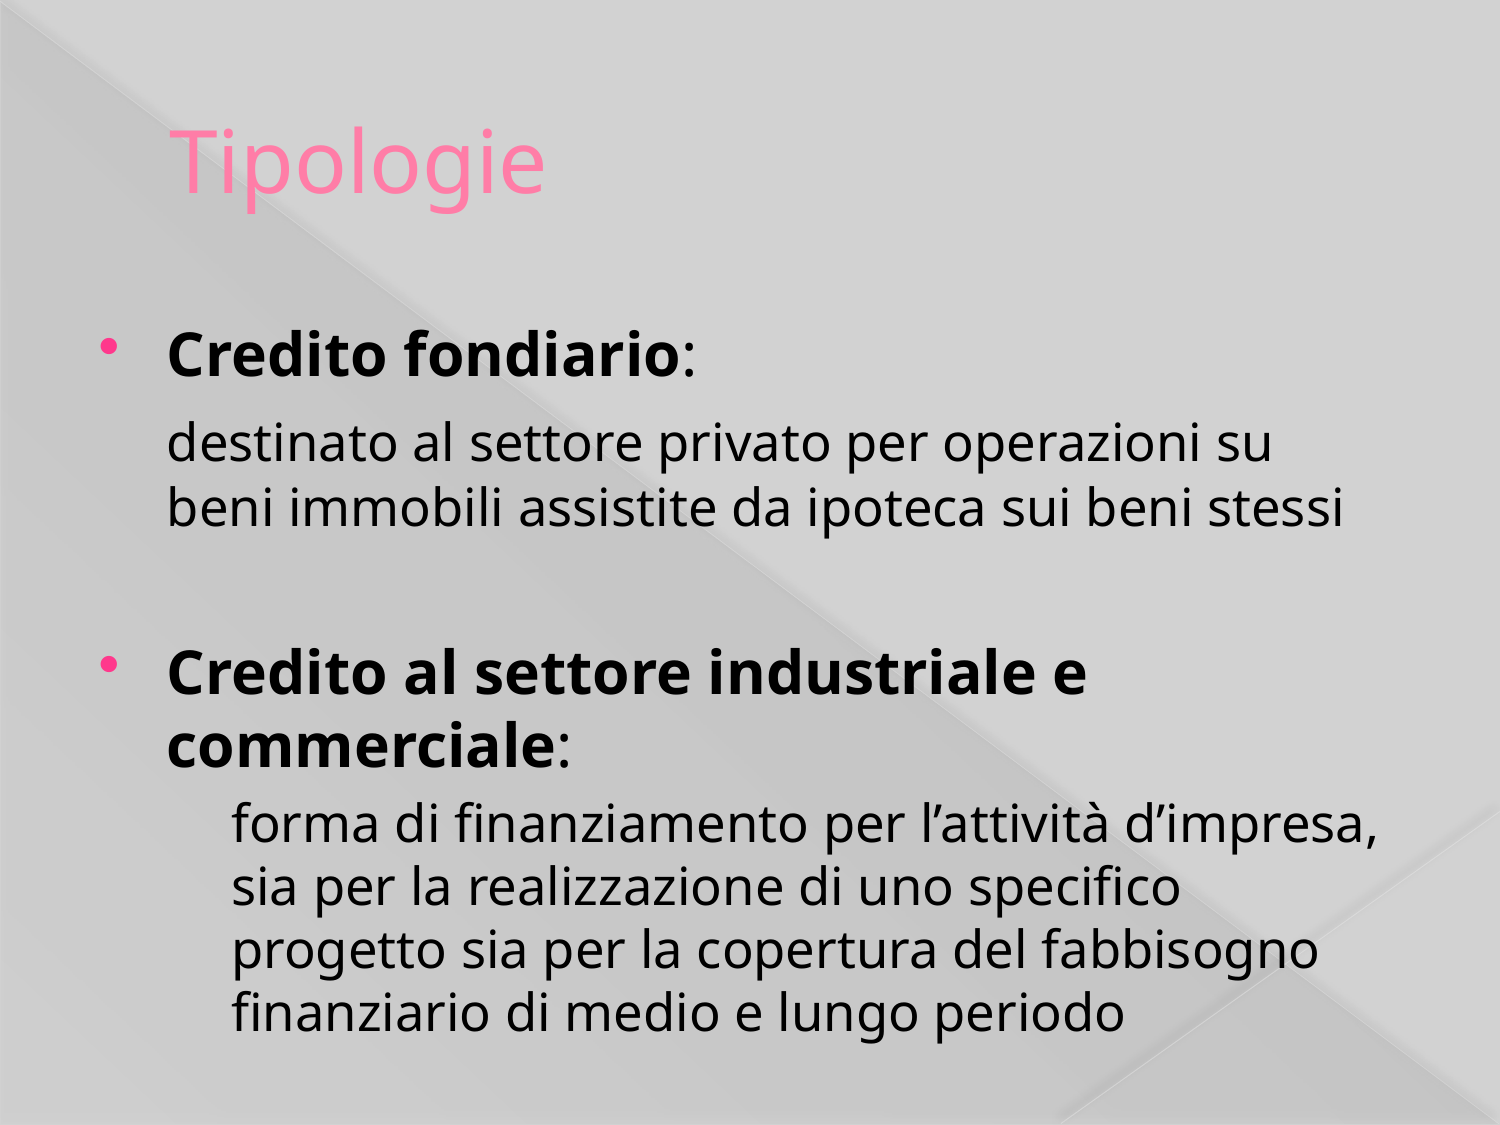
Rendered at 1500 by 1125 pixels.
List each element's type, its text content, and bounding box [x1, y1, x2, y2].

list Credito fondiario: destinato al settore privato per operazioni su beni immobili assistite da ipoteca sui beni stessi Credito al settore industriale e commerciale: forma di finanziamento per l’attività d’impresa, sia per la realizzazione di uno specifico progetto sia per la copertura del fabbisogno finanziario di medio e lungo periodo [75, 308, 1425, 1059]
title Tipologie [75, 43, 1425, 274]
